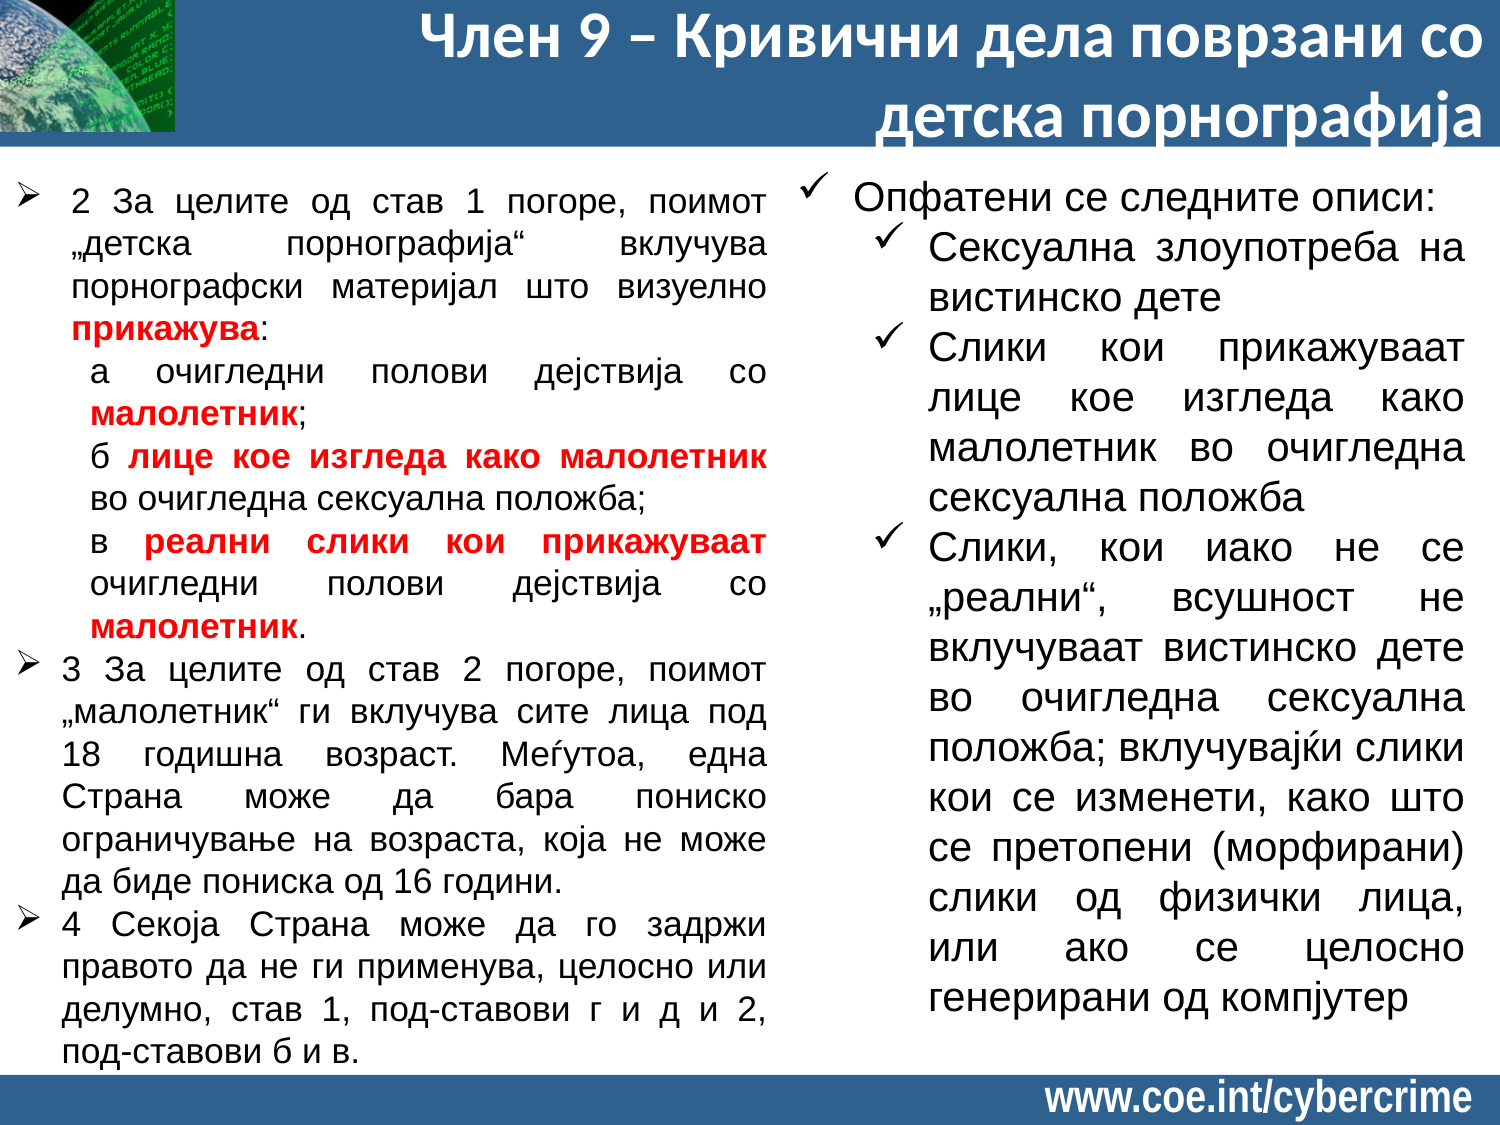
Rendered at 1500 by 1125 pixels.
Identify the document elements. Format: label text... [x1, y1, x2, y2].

text_box Опфатени се следните описи: Сексуална злоупотреба на вистинско дете Слики кои прикажуваат лице кое изгледа како малолетник во очигледна сексуална положба Слики, кои иако не се „реални“, всушност не вклучуваат вистинско дете во очигледна сексуална положба; вклучувајќи слики кои се изменети, како што се претопени (морфирани) слики од физички лица, или ако се целосно генерирани од компјутер [782, 162, 1480, 1028]
picture [0, 0, 175, 132]
text_box Член 9 – Кривични дела поврзани со детска порнографија [0, 0, 1500, 149]
text_box 2 За целите од став 1 погоре, поимот „детска порнографија“ вклучува порнографски материјал што визуелно прикажува: а очигледни полови дејствија со малолетник; б лице кое изгледа како малолетник во очигледна сексуална положба; в реални слики кои прикажуваат очигледни полови дејствија со малолетник. 3 За целите од став 2 погоре, поимот „малолетник“ ги вклучува сите лица под 18 годишна возраст. Меѓутоа, една Страна може да бара пониско ограничување на возраста, која не може да биде пониска од 16 години. 4 Секоја Страна може да го задржи правото да не ги применува, целосно или делумно, став 1, под-ставови г и д и 2, под-ставови б и в. [0, 170, 783, 1079]
text_box [0, 1073, 1030, 1125]
text_box www.coe.int/cybercrime [1030, 1059, 1500, 1125]
